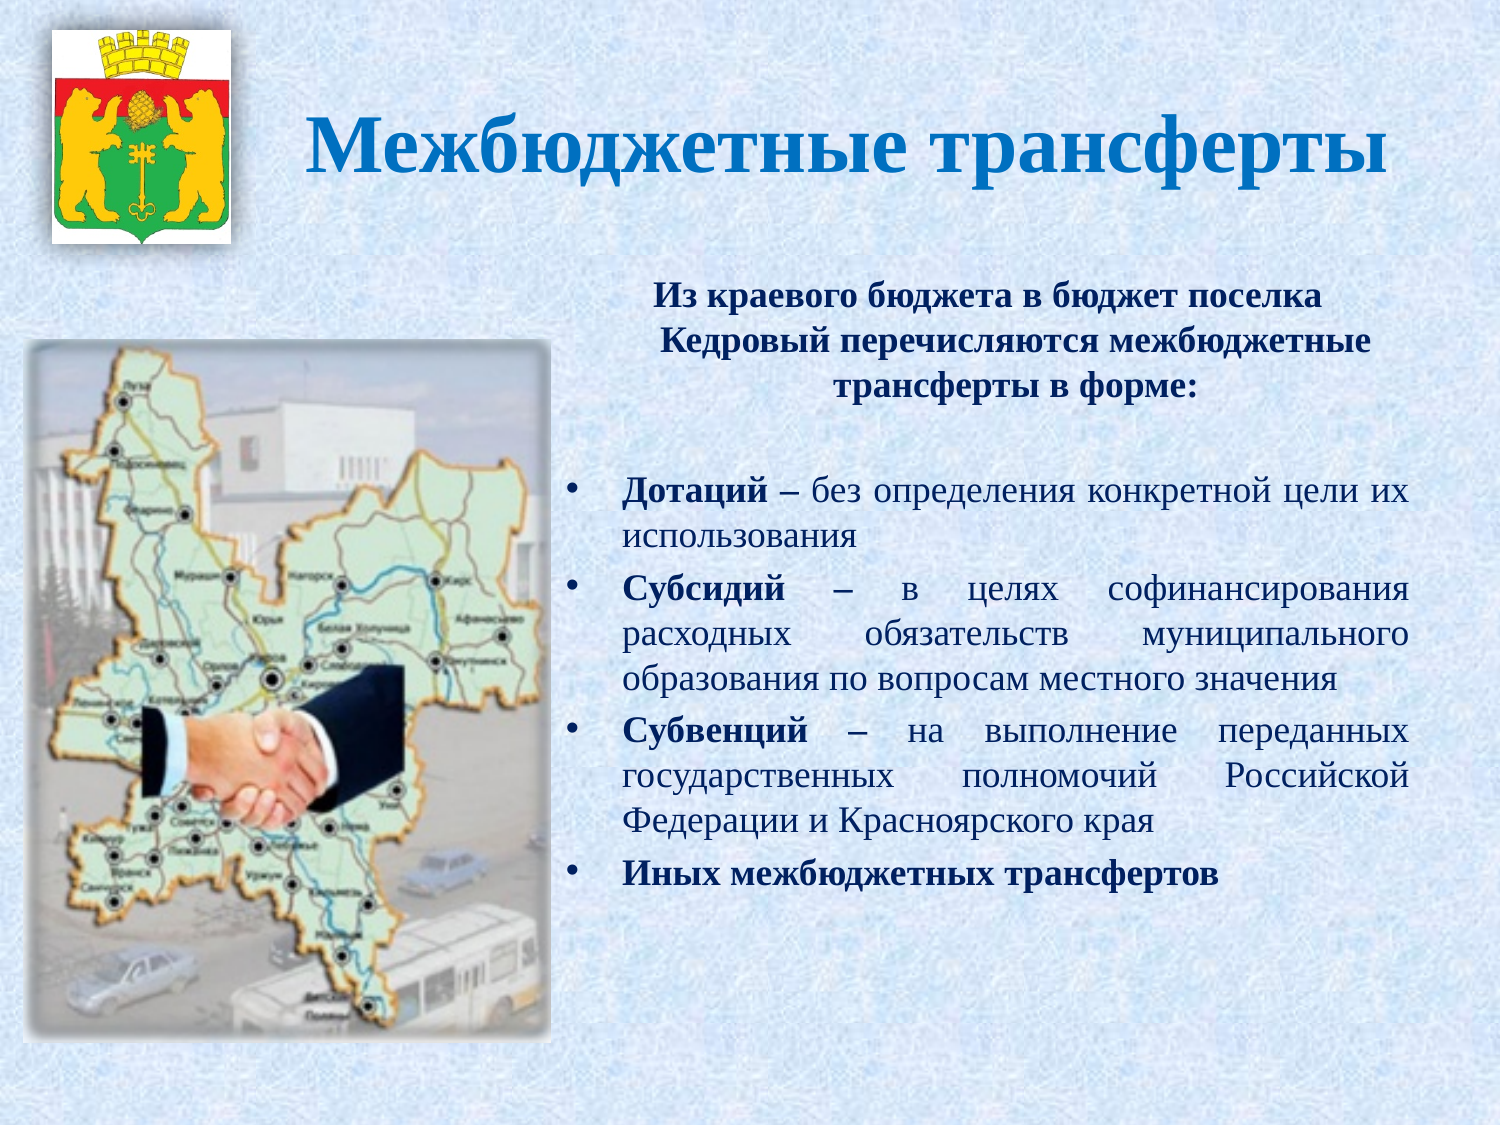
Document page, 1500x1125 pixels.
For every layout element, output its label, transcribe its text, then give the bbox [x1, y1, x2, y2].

title Межбюджетные трансферты [269, 44, 1426, 233]
list Из краевого бюджета в бюджет поселка Кедровый перечисляются межбюджетные трансферты в форме: Дотаций – без определения конкретной цели их использования Субсидий – в целях софинансирования расходных обязательств муниципального образования по вопросам местного значения Субвенций – на выполнение переданных государственных полномочий Российской Федерации и Красноярского края Иных межбюджетных трансфертов [550, 262, 1426, 1006]
picture [0, 0, 1500, 1125]
